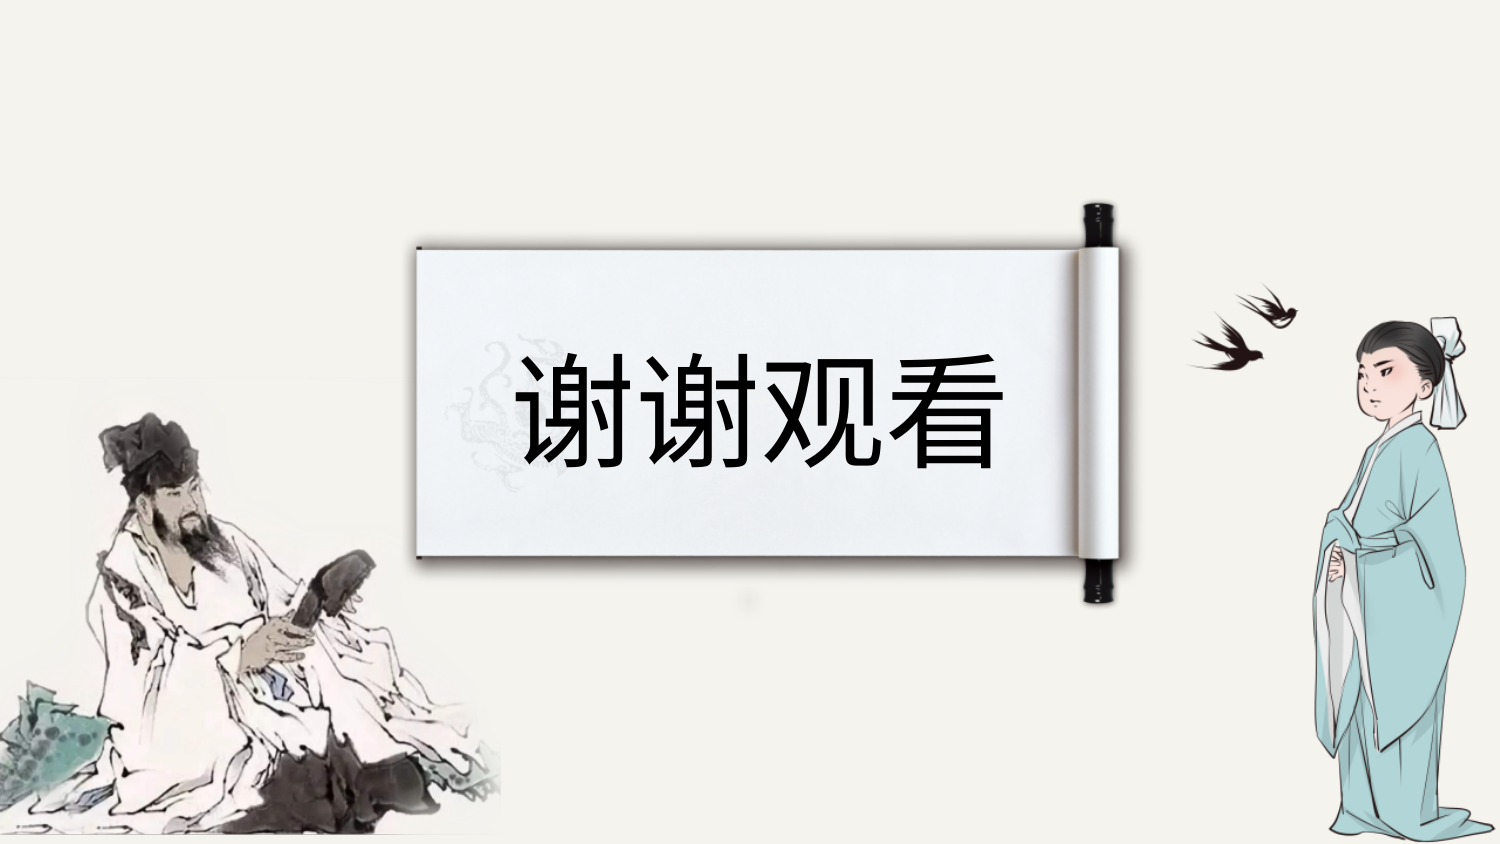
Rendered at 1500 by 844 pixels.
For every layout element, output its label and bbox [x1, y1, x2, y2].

picture [0, 197, 1500, 844]
